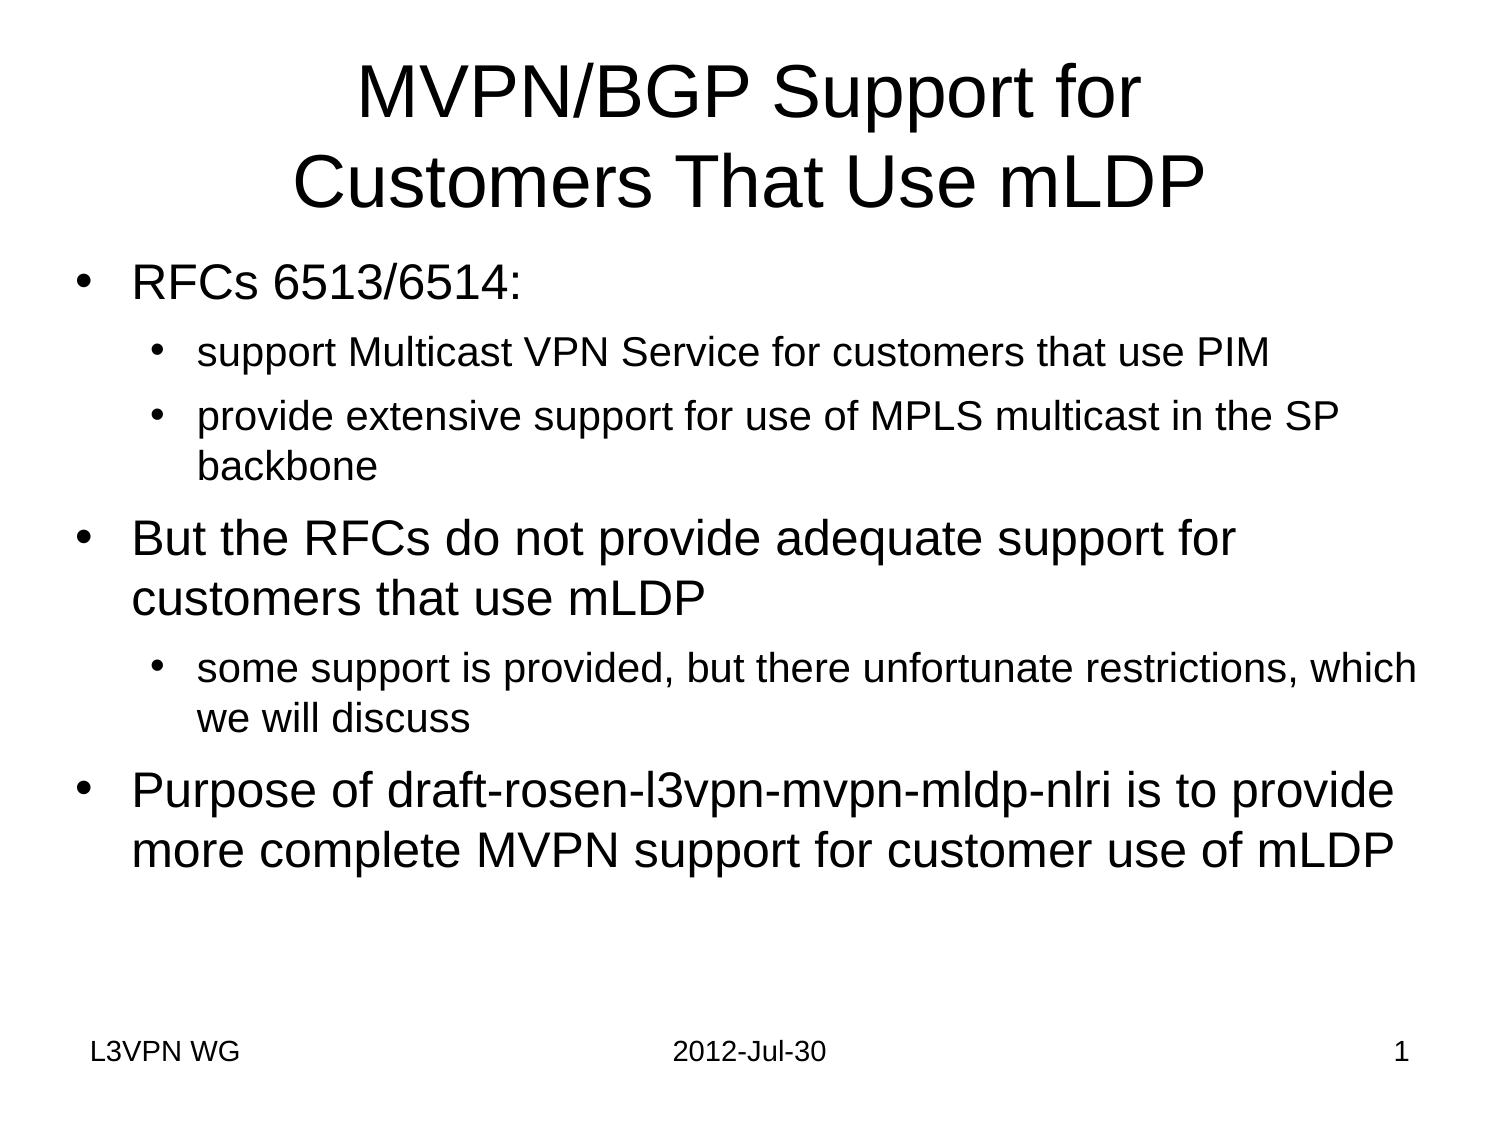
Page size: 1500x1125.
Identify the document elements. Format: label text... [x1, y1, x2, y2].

title MVPN/BGP Support for Customers That Use mLDP [74, 52, 1426, 213]
slide_number L3VPN WG [74, 1024, 425, 1110]
footer 2012-Jul-30 [512, 1024, 988, 1103]
list RFCs 6513/6514: support Multicast VPN Service for customers that use PIM provide extensive support for use of MPLS multicast in the SP backbone But the RFCs do not provide adequate support for customers that use mLDP some support is provided, but there unfortunate restrictions, which we will discuss Purpose of draft-rosen-l3vpn-mvpn-mldp-nlri is to provide more complete MVPN support for customer use of mLDP [74, 249, 1426, 1013]
slide_number 1 [1074, 1024, 1425, 1103]
